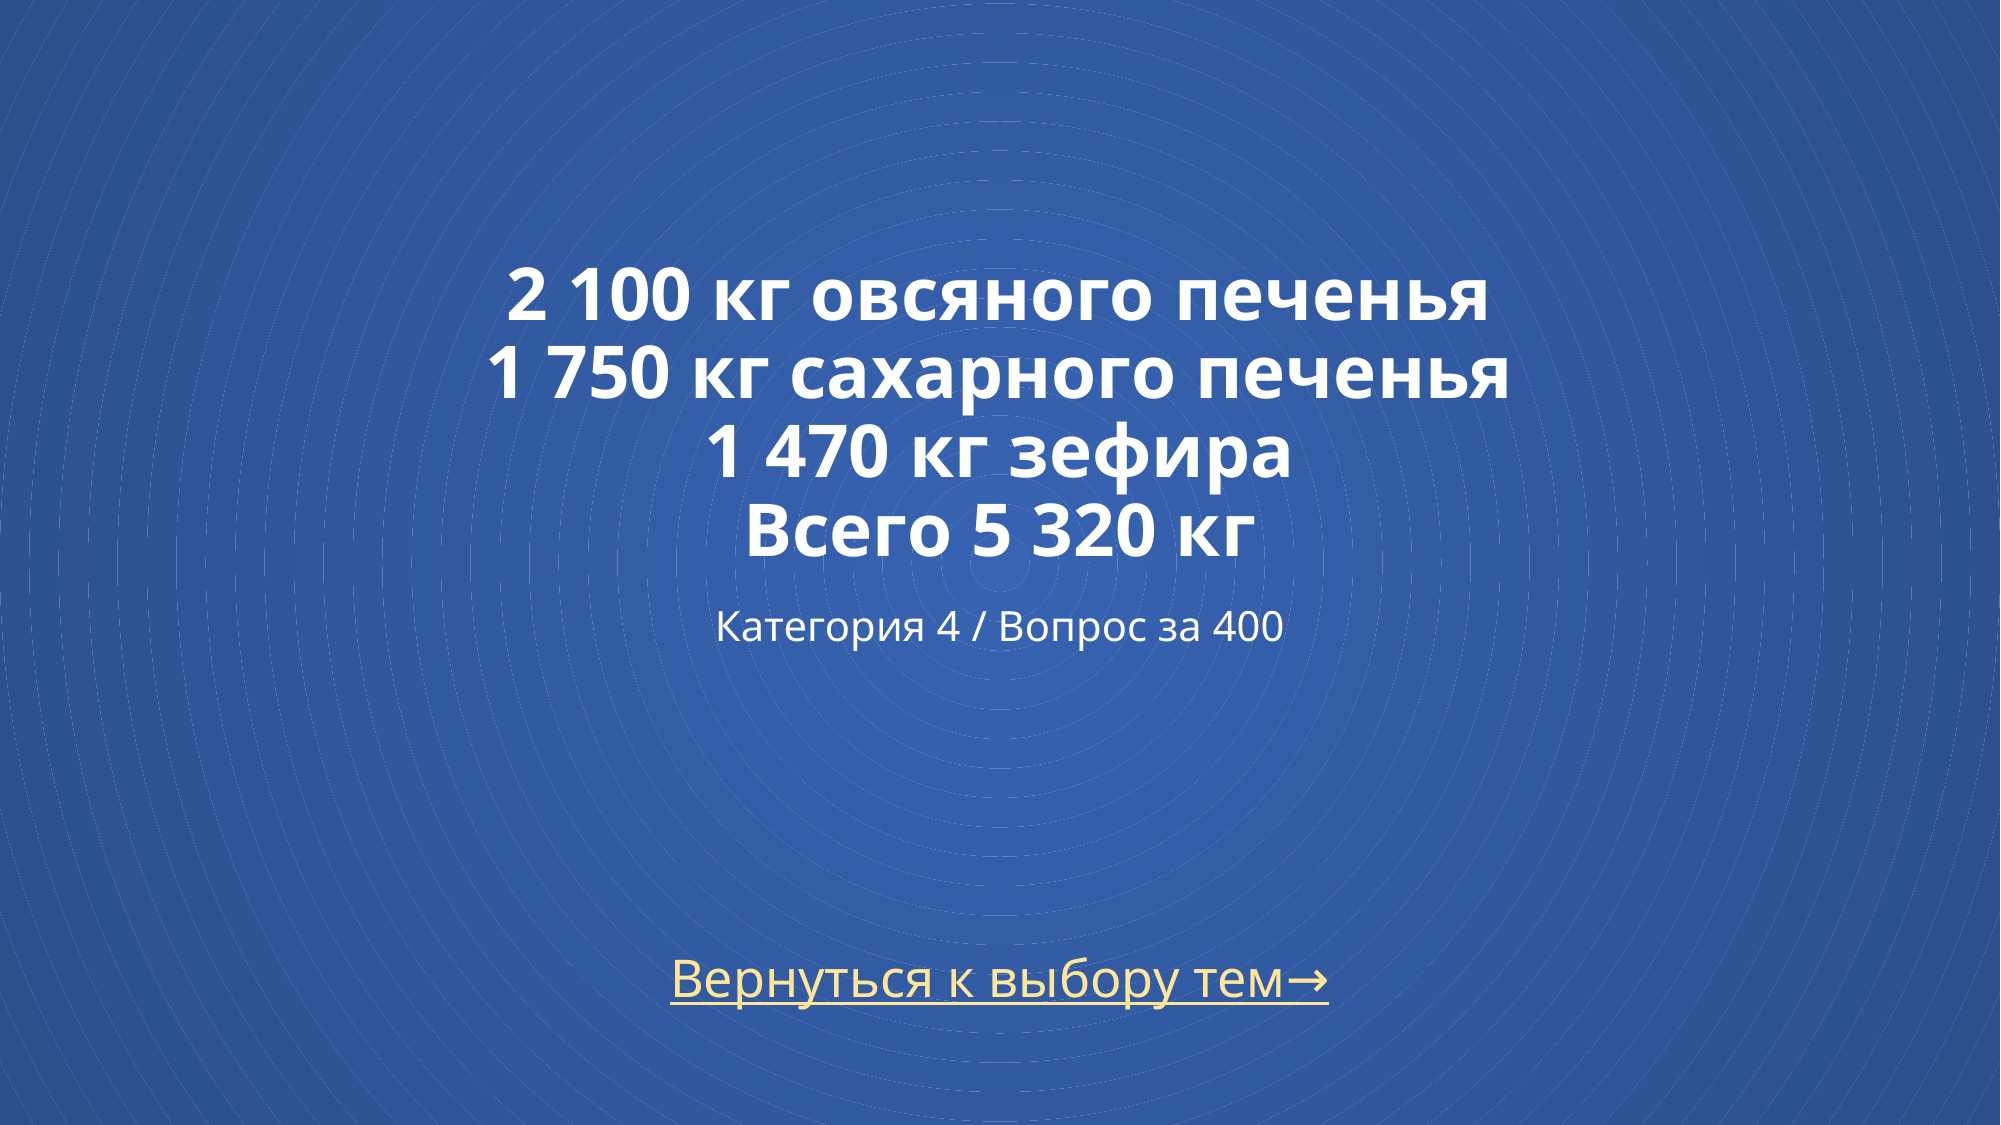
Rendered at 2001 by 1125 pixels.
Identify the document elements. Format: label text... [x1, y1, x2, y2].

text_box Вернуться к выбору тем→ [655, 938, 1345, 1016]
title 2 100 кг овсяного печенья 1 750 кг сахарного печенья 1 470 кг зефира Всего 5 320 кг Категория 4 / Вопрос за 400 [117, 172, 1883, 736]
